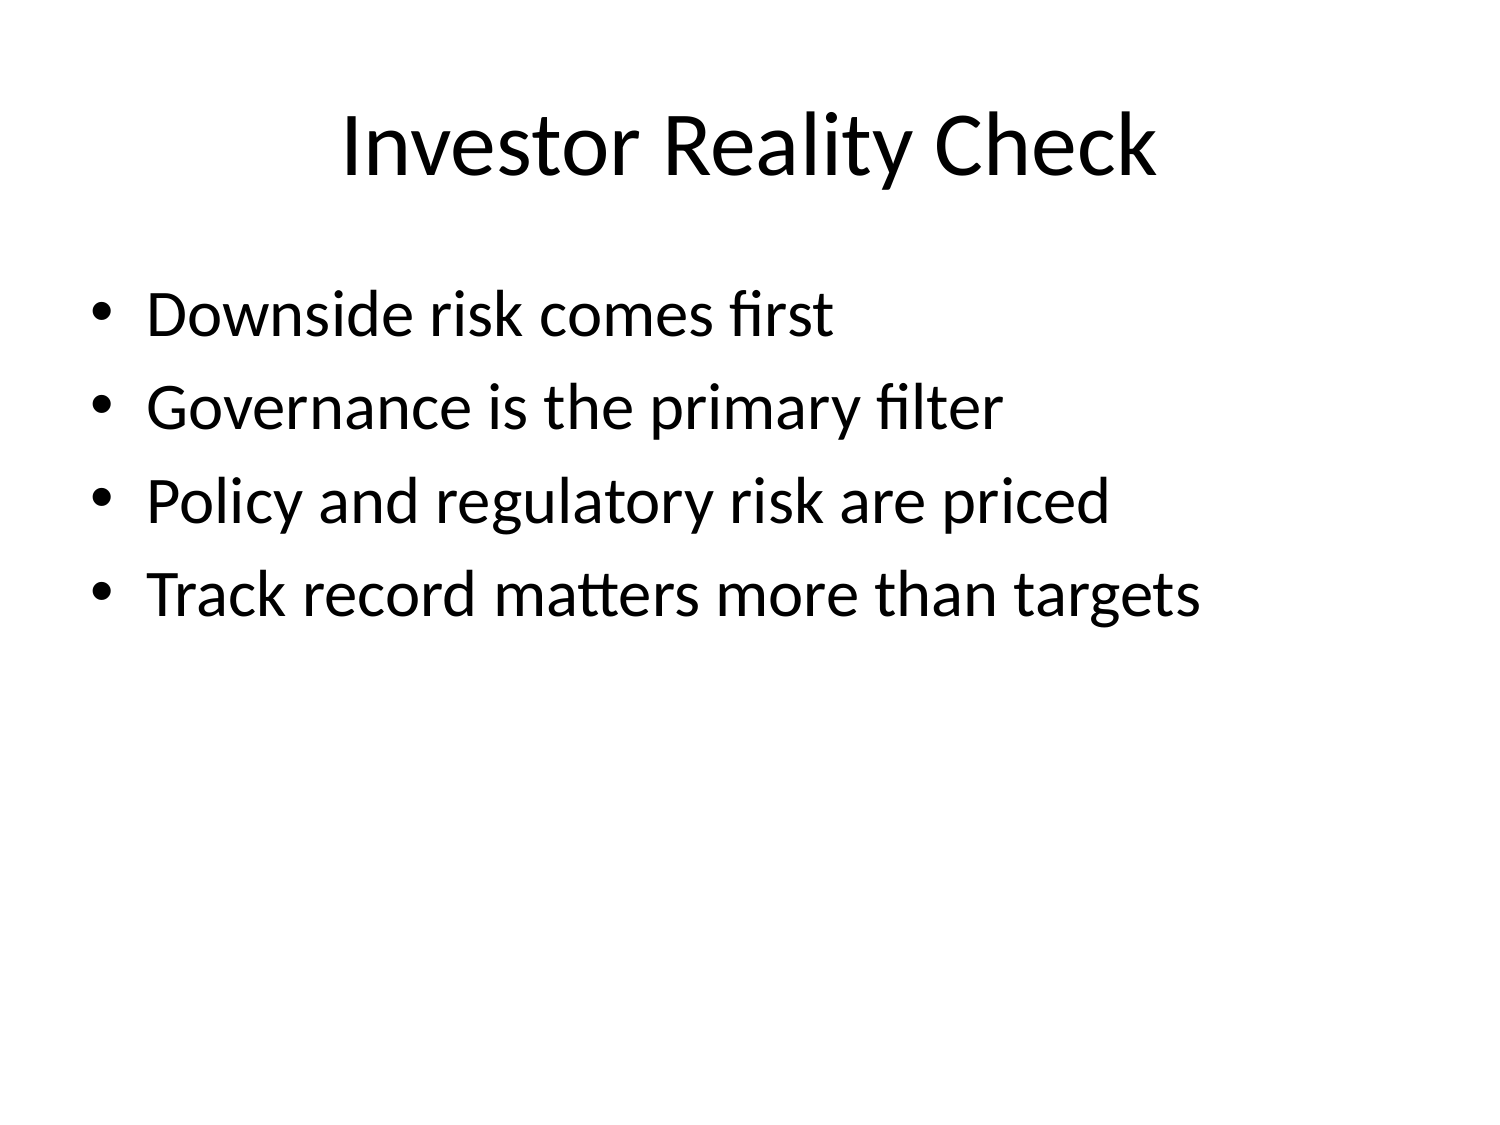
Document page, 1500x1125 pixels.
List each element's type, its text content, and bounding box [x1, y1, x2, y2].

list Downside risk comes first Governance is the primary filter Policy and regulatory risk are priced Track record matters more than targets [75, 262, 1425, 1005]
title Investor Reality Check [75, 45, 1425, 233]
